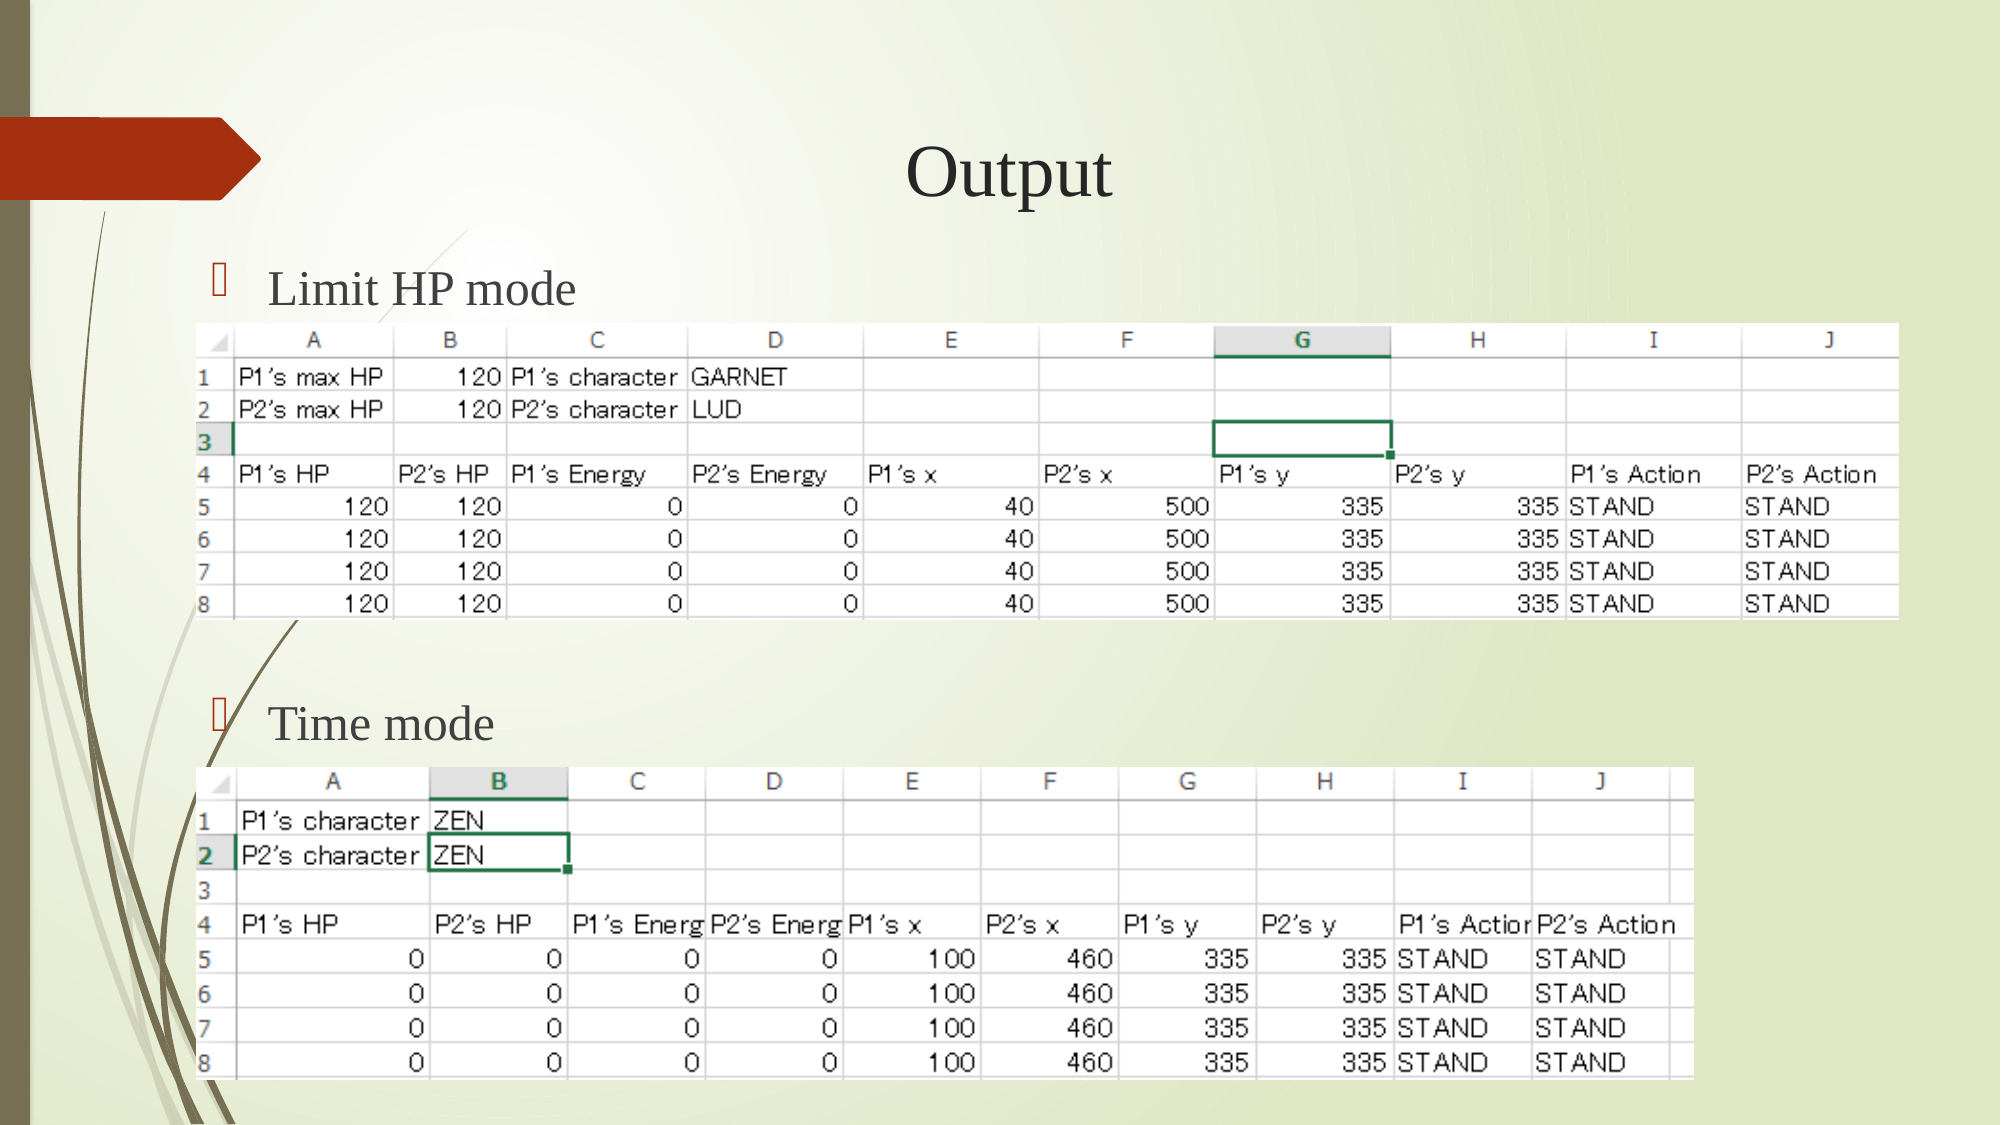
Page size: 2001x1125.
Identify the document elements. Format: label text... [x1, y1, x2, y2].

picture [195, 323, 1899, 620]
list Limit HP mode Time mode [196, 174, 1969, 1104]
title Output [0, 113, 2000, 324]
picture [195, 767, 1694, 1080]
